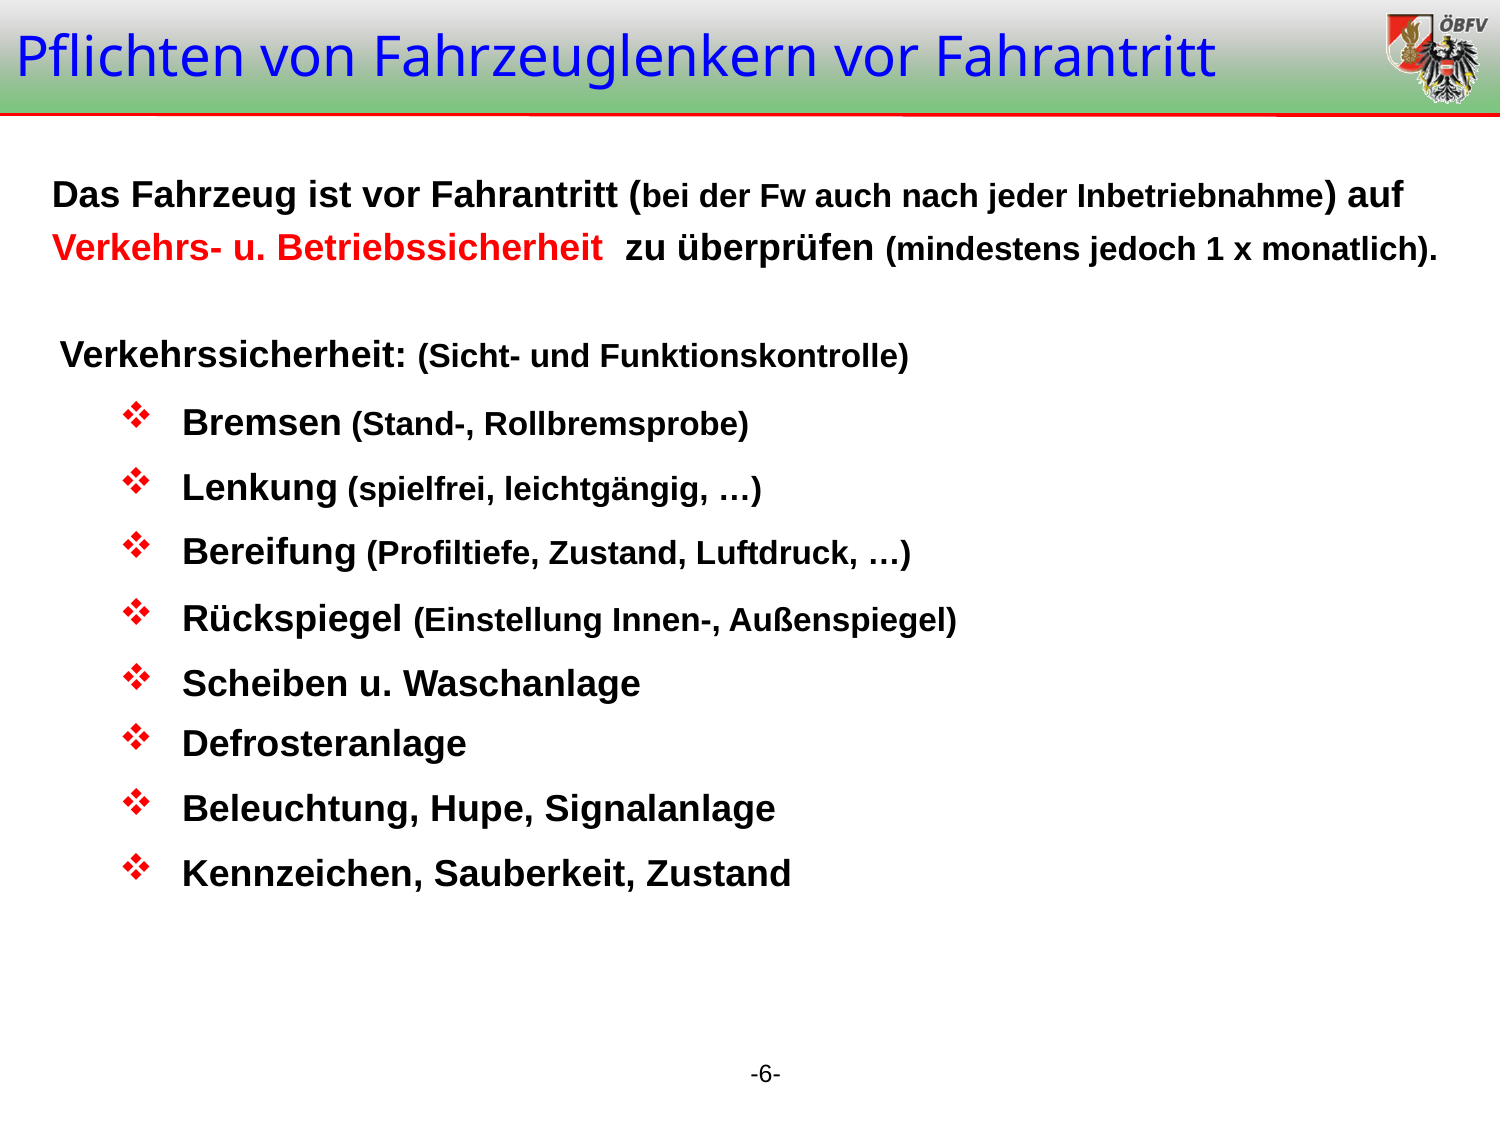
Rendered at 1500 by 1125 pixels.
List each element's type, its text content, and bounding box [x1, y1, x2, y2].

text_box Scheiben u. Waschanlage [0, 651, 690, 711]
text_box Beleuchtung, Hupe, Signalanlage [0, 784, 851, 841]
text_box Verkehrssicherheit: (Sicht- und Funktionskontrolle) [0, 323, 1442, 387]
text_box Bereifung (Profiltiefe, Zustand, Luftdruck, …) [0, 519, 985, 586]
text_box Kennzeichen, Sauberkeit, Zustand [0, 841, 863, 914]
text_box Rückspiegel (Einstellung Innen-, Außenspiegel) [0, 586, 1032, 656]
picture [0, 0, 1500, 113]
slide_number -6- [609, 1049, 923, 1101]
text_box Bremsen (Stand-, Rollbremsprobe) [0, 390, 851, 461]
title Pflichten von Fahrzeuglenkern vor Fahrantritt [0, 10, 1350, 98]
text_box Lenkung (spielfrei, leichtgängig, …) [0, 455, 839, 519]
text_box Das Fahrzeug ist vor Fahrantritt (bei der Fw auch nach jeder Inbetriebnahme) auf Verkehrs- u. Betriebssicherheit zu überprüfen (mindestens jedoch 1 x monatlich). [0, 162, 1500, 293]
text_box Defrosteranlage [0, 711, 875, 784]
